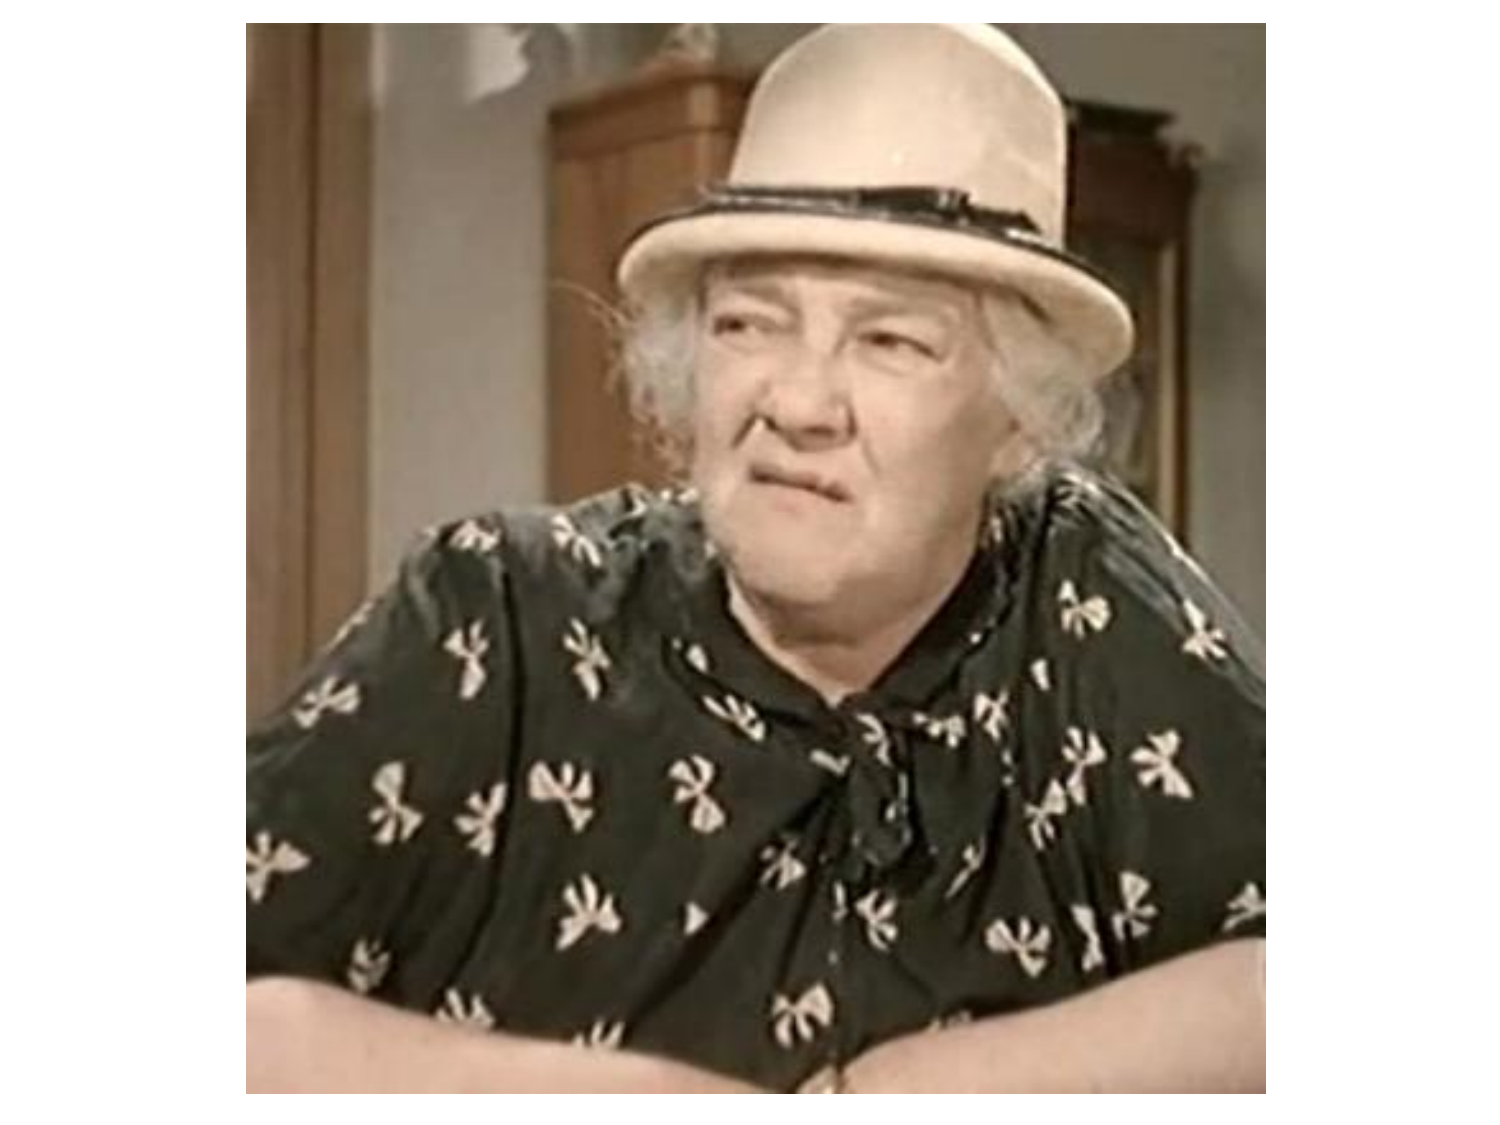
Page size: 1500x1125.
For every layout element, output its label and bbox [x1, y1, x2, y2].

list [245, 23, 1266, 1095]
